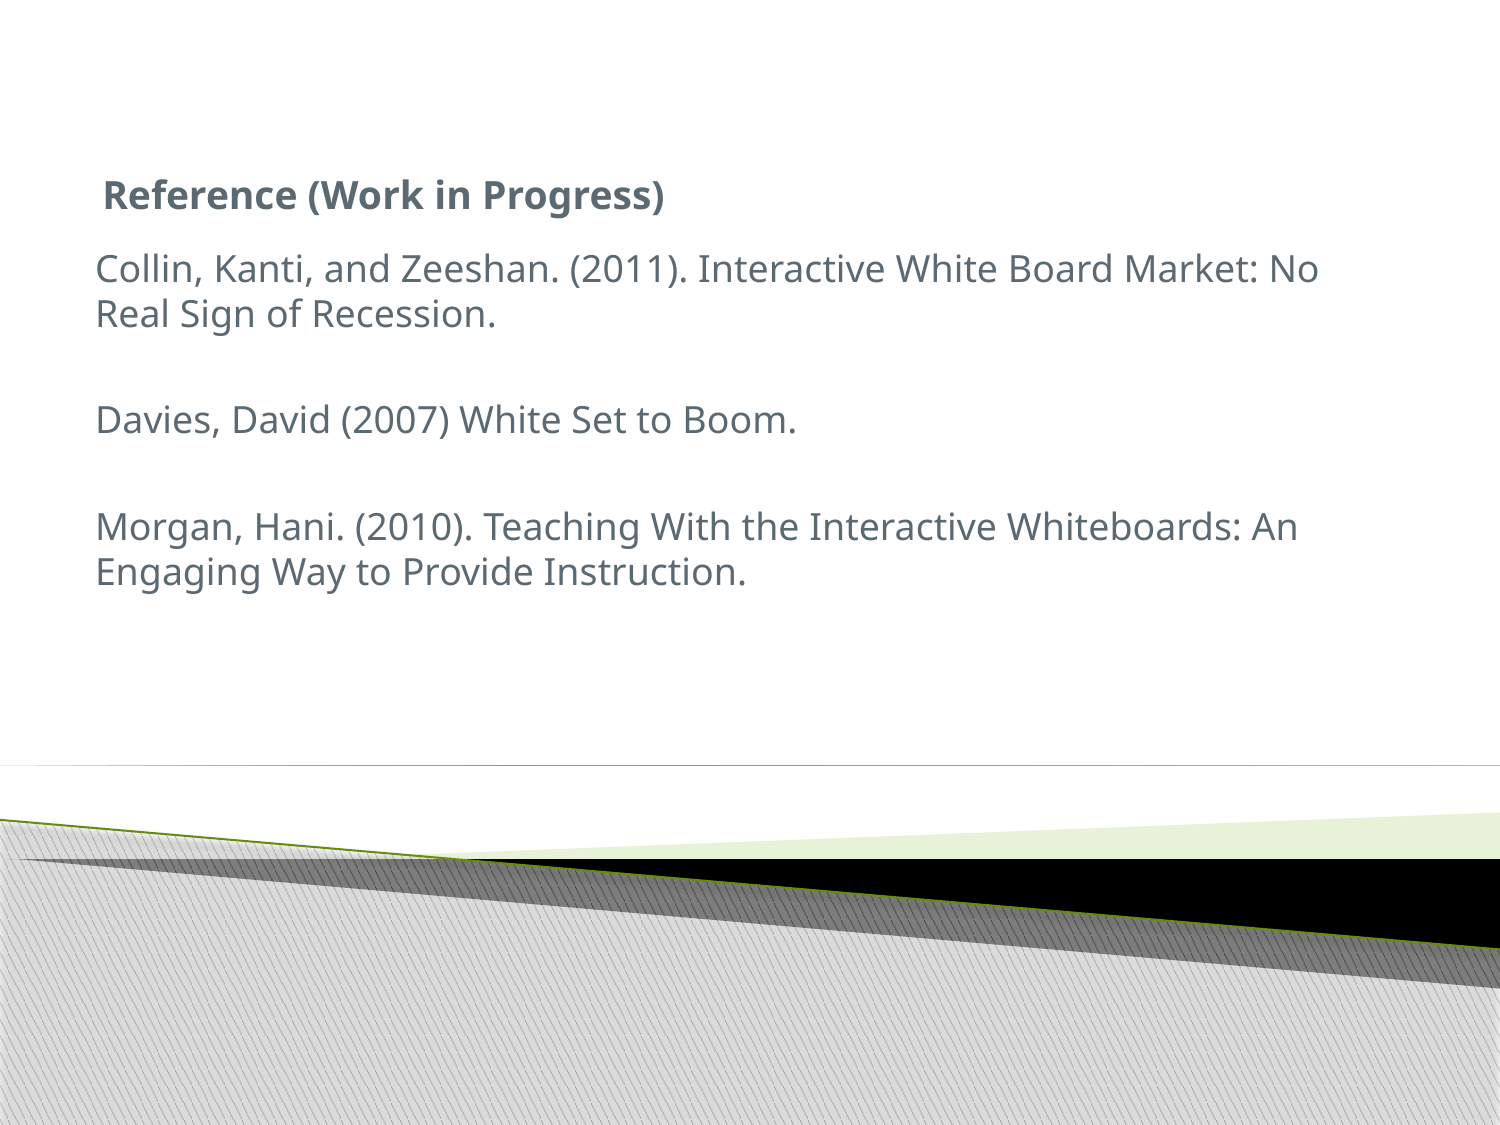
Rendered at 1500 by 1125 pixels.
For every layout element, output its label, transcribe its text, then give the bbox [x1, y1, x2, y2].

picture [5, 859, 87, 866]
title Reference (Work in Progress) [87, 0, 1363, 225]
picture [199, 875, 1500, 989]
subtitle Collin, Kanti, and Zeeshan. (2011). Interactive White Board Market: No Real Sign of Recession. Davies, David (2007) White Set to Boom. Morgan, Hani. (2010). Teaching With the Interactive Whiteboards: An Engaging Way to Provide Instruction. [87, 237, 1363, 875]
